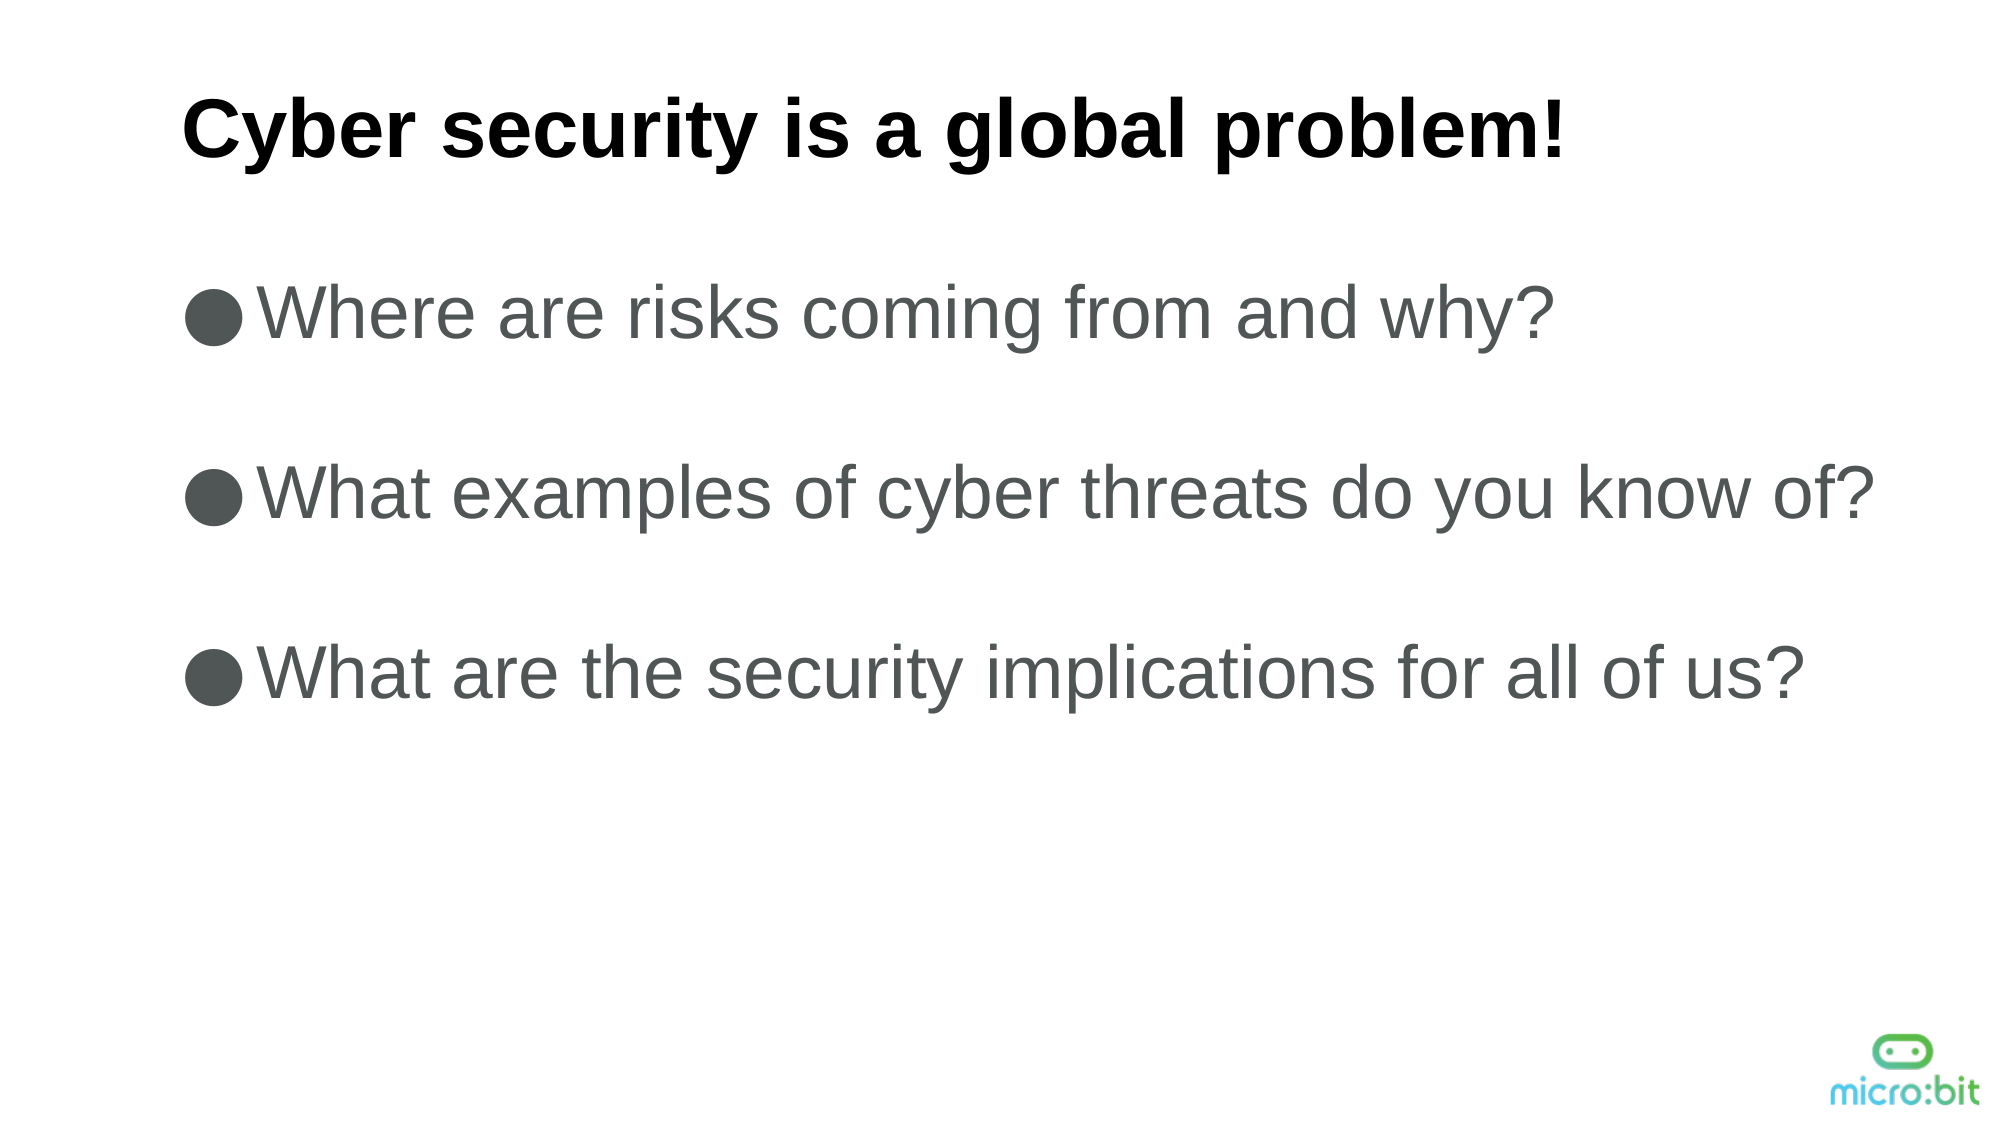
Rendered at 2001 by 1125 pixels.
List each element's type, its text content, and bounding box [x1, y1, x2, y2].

picture [1830, 1029, 1980, 1106]
text_box Cyber security is a global problem! Where are risks coming from and why? What examples of cyber threats do you know of? What are the security implications for all of us? [166, 60, 1918, 884]
